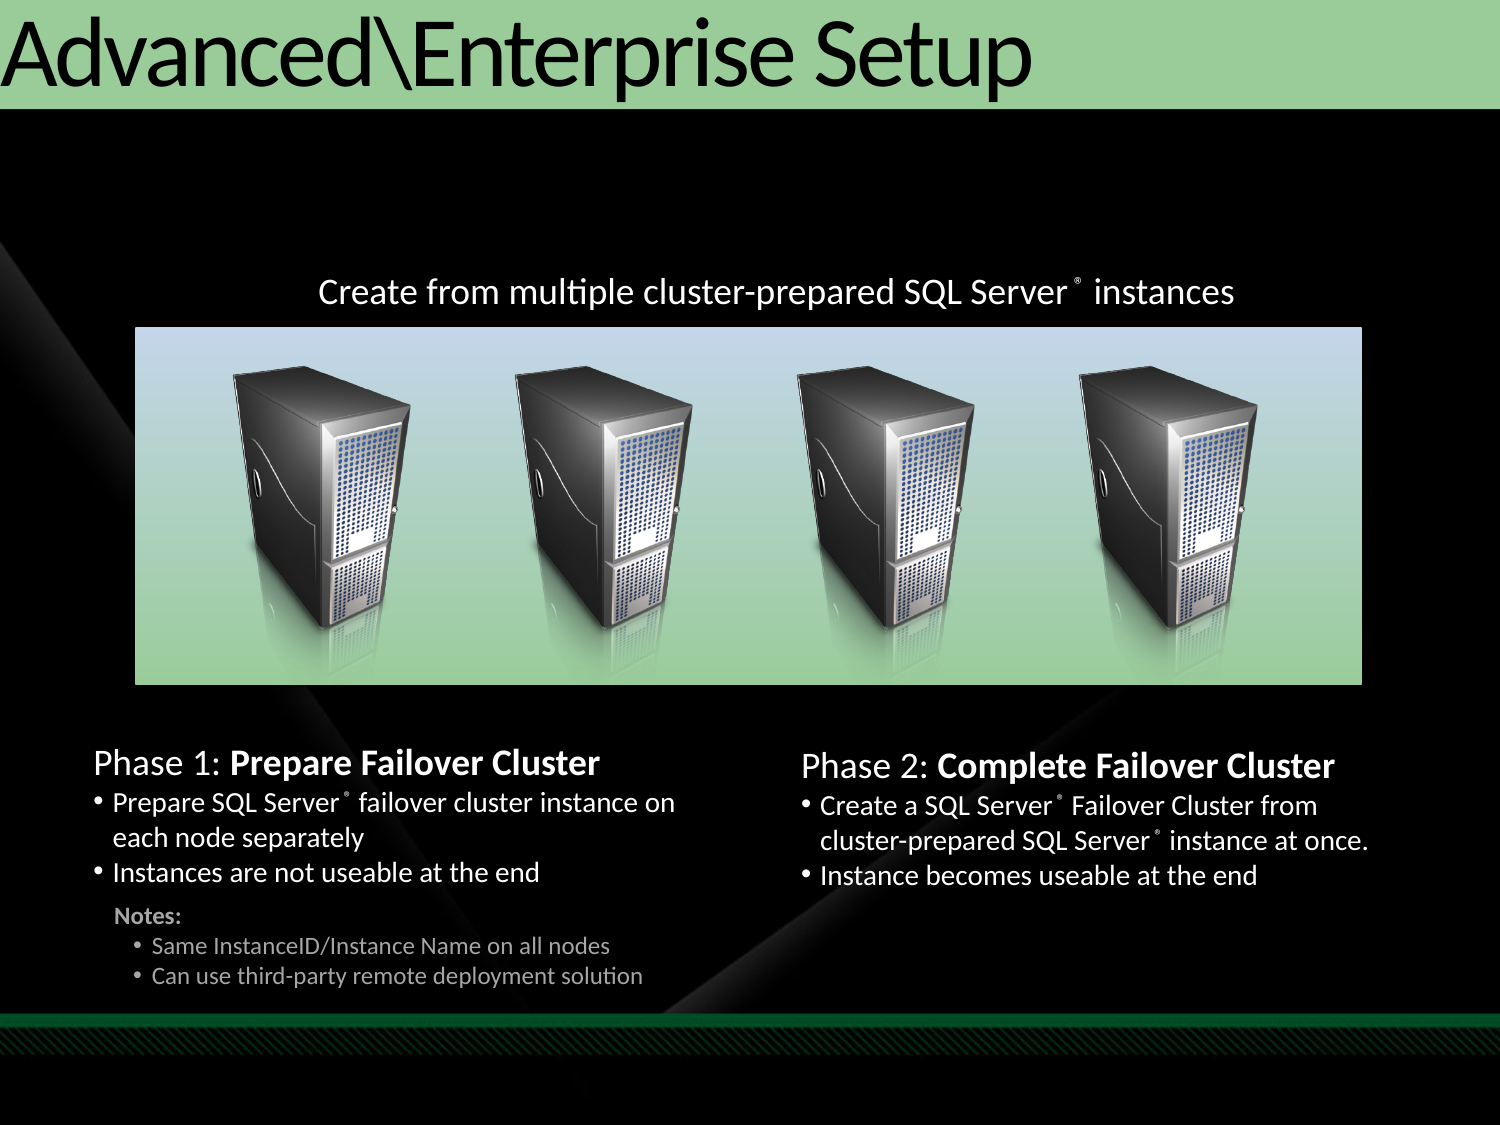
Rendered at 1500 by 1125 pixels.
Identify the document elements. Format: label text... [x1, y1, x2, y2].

text_box Phase 1: Prepare Failover Cluster Prepare SQL Server ® failover cluster instance on each node separately Instances are not useable at the end [78, 730, 702, 896]
text_box [135, 327, 1362, 685]
text_box Notes: Same InstanceID/Instance Name on all nodes Can use third-party remote deployment solution [99, 892, 660, 1043]
text_box Phase 2: Complete Failover Cluster Create a SQL Server ® Failover Cluster from cluster-prepared SQL Server ® instance at once. Instance becomes useable at the end [786, 733, 1404, 899]
title Advanced\Enterprise Setup [0, 0, 1500, 110]
text_box Create from multiple cluster-prepared SQL Server ® instances [303, 259, 1250, 319]
picture [0, 110, 1500, 1125]
